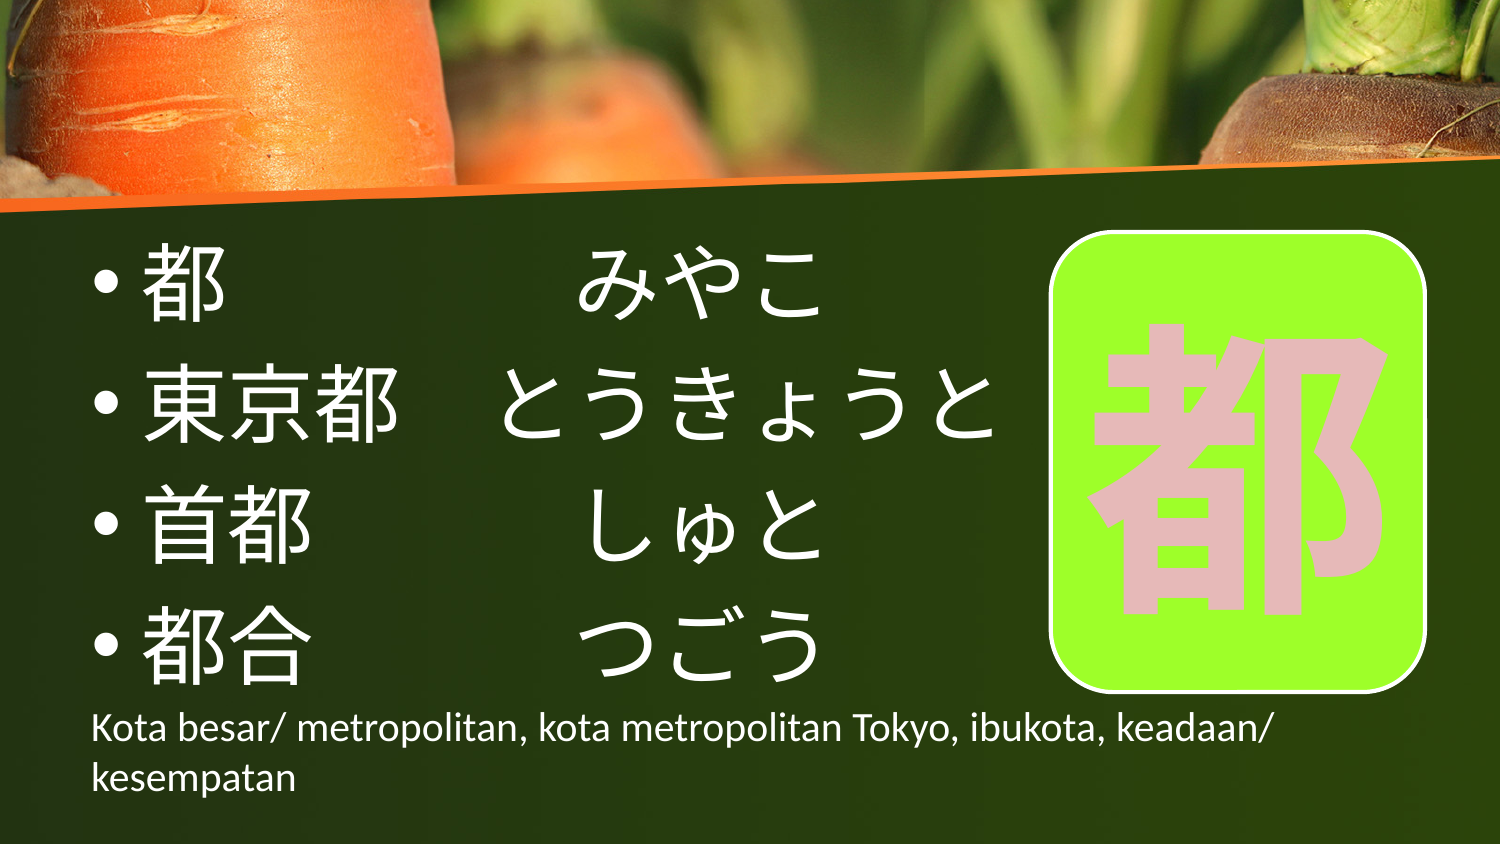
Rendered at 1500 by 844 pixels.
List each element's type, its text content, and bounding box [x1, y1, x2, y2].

list 都 みやこ 東京都 とうきょうと 首都 しゅと 都合 つごう [76, 221, 1429, 687]
picture [0, 0, 1500, 844]
title Kota besar/ metropolitan, kota metropolitan Tokyo, ibukota, keadaan/ kesempatan [76, 687, 1431, 813]
text_box 都 [1048, 229, 1428, 687]
